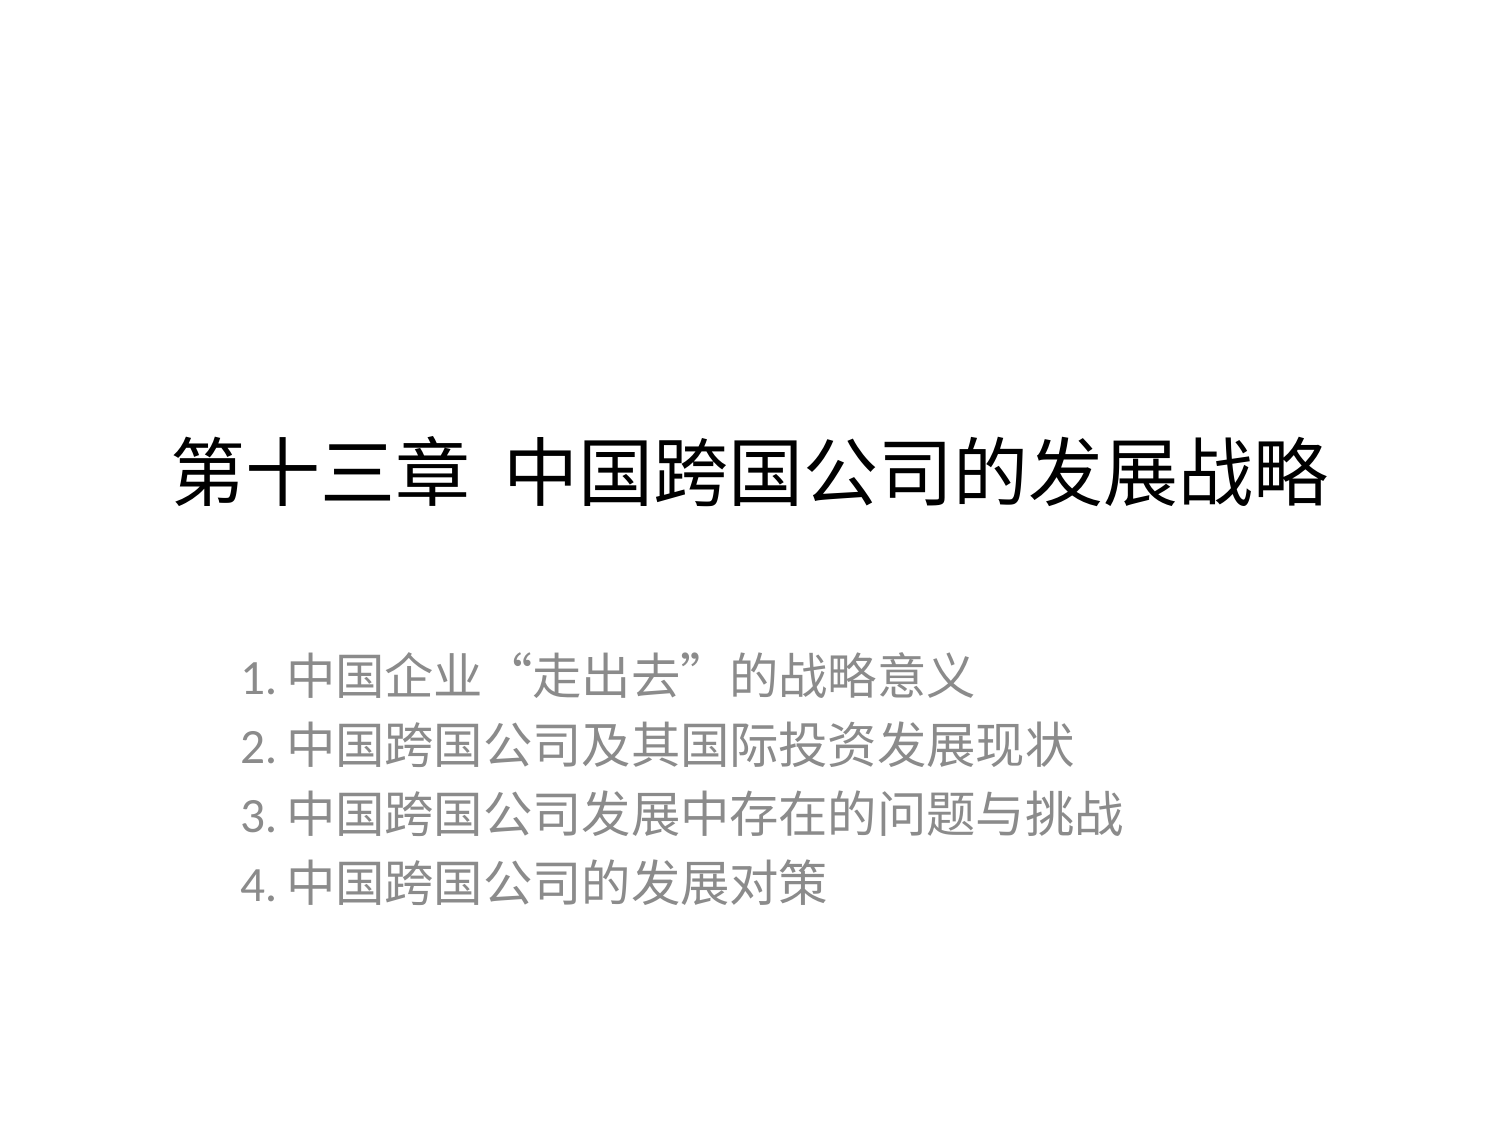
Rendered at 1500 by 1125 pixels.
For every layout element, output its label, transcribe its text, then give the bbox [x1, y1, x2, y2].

title 第十三章 中国跨国公司的发展战略 [112, 349, 1388, 591]
subtitle 1.中国企业“走出去”的战略意义 2.中国跨国公司及其国际投资发展现状 3.中国跨国公司发展中存在的问题与挑战 4.中国跨国公司的发展对策 [225, 637, 1275, 925]
